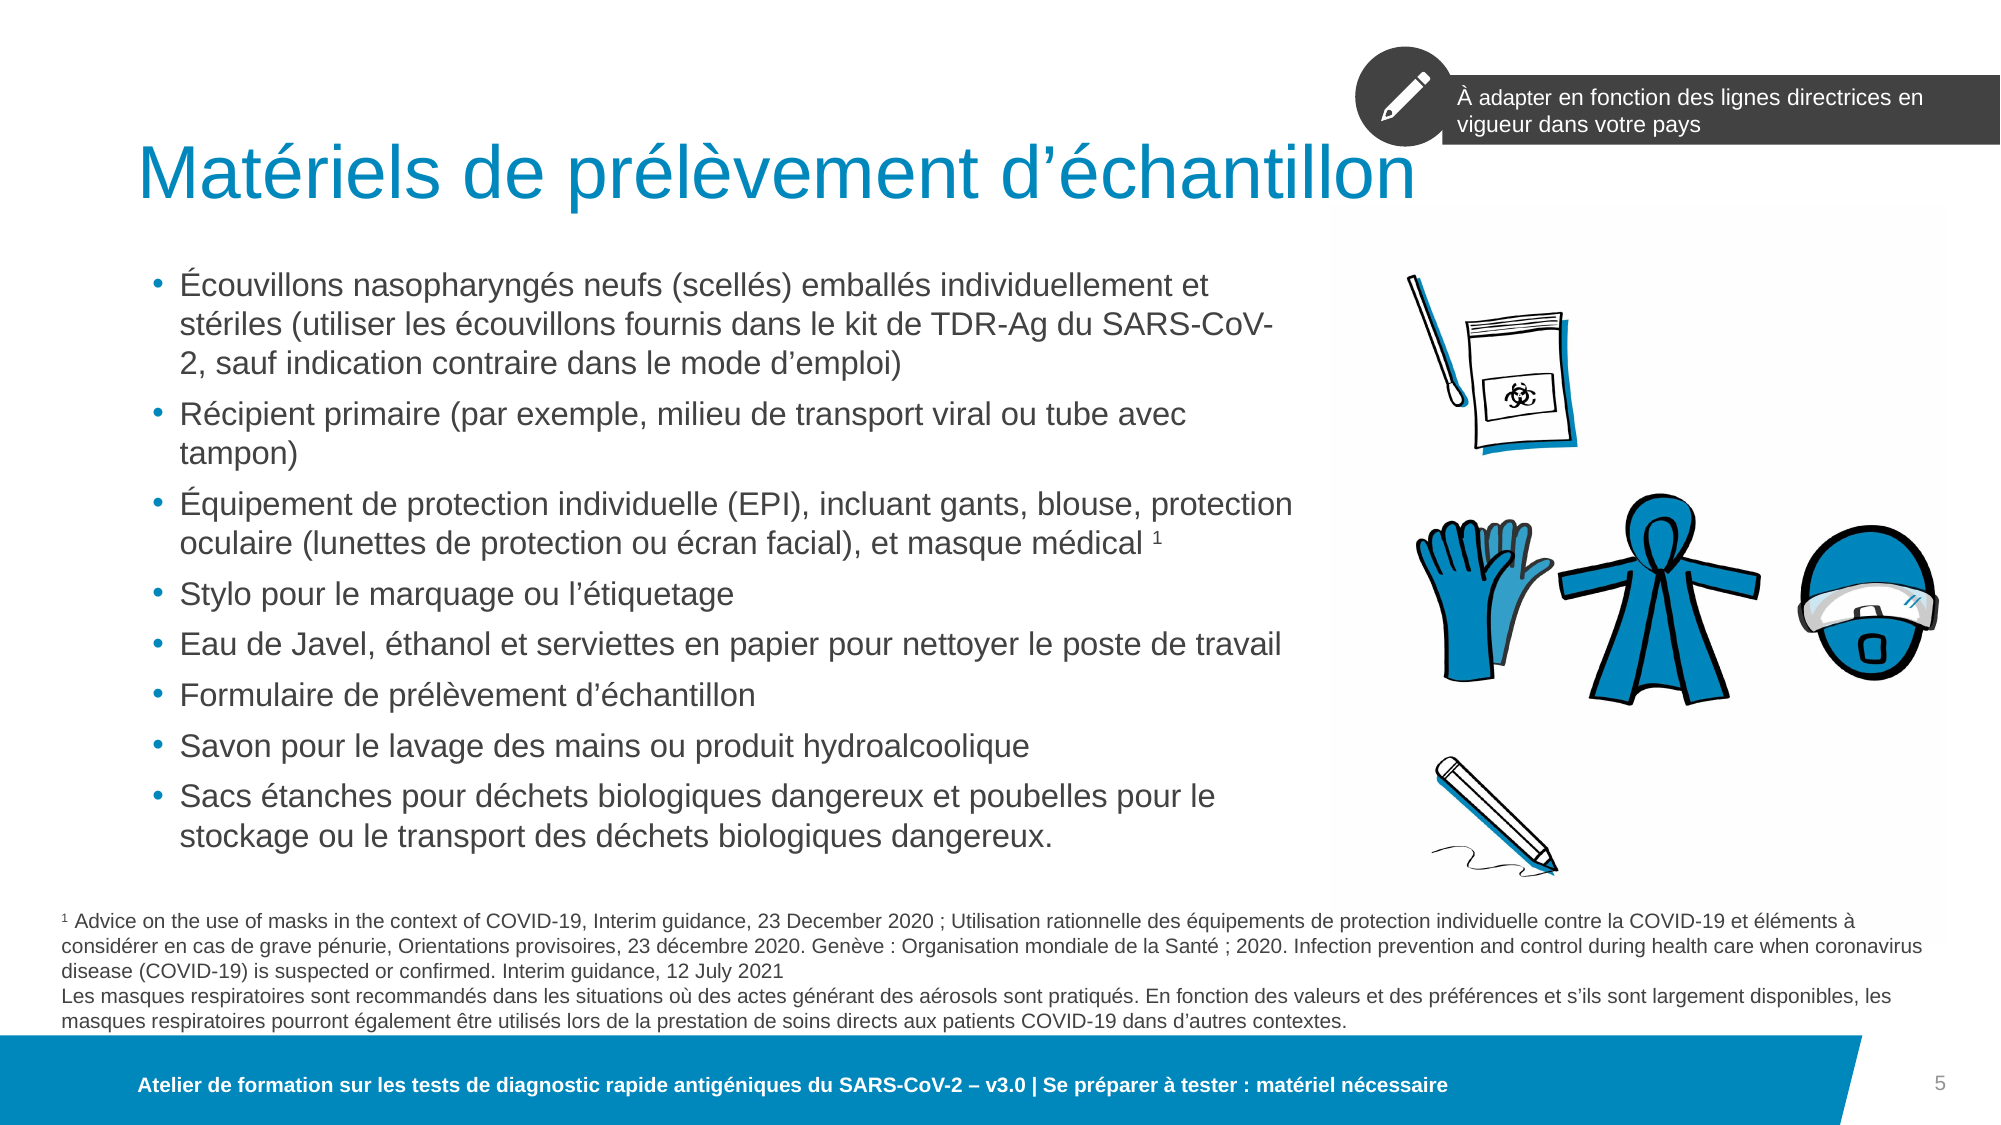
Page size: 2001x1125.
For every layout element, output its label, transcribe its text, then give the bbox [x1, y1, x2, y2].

footer Atelier de formation sur les tests de diagnostic rapide antigéniques du SARS-CoV-2 – v3.0 | Se préparer à tester : matériel nécessaire [137, 1042, 1536, 1125]
picture [1330, 204, 1947, 945]
text_box 1 Advice on the use of masks in the context of COVID-19, Interim guidance, 23 December 2020 ; Utilisation rationnelle des équipements de protection individuelle contre la COVID-19 et éléments à considérer en cas de grave pénurie, Orientations provisoires, 23 décembre 2020. Genève : Organisation mondiale de la Santé ; 2020. Infection prevention and control during health care when coronavirus disease (‎COVID-19)‎ is suspected or confirmed. Interim guidance, 12 July 2021 Les masques respiratoires sont recommandés dans les situations où des actes générant des aérosols sont pratiqués. En fonction des valeurs et des préférences et s’ils sont largement disponibles, les masques respiratoires pourront également être utilisés lors de la prestation de soins directs aux patients COVID-19 dans d’autres contextes. [46, 900, 1955, 1041]
list Écouvillons nasopharyngés neufs (scellés) emballés individuellement et stériles (utiliser les écouvillons fournis dans le kit de TDR-Ag du SARS-CoV-2, sauf indication contraire dans le mode d’emploi) Récipient primaire (par exemple, milieu de transport viral ou tube avec tampon) Équipement de protection individuelle (EPI), incluant gants, blouse, protection oculaire (lunettes de protection ou écran facial), et masque médical 1 Stylo pour le marquage ou l’étiquetage Eau de Javel, éthanol et serviettes en papier pour nettoyer le poste de travail Formulaire de prélèvement d’échantillon Savon pour le lavage des mains ou produit hydroalcoolique Sacs étanches pour déchets biologiques dangereux et poubelles pour le stockage ou le transport des déchets biologiques dangereux. [137, 256, 1311, 900]
title Matériels de prélèvement d’échantillon [137, 59, 1863, 215]
slide_number 5 [1862, 1041, 1947, 1125]
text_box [1356, 47, 2000, 146]
